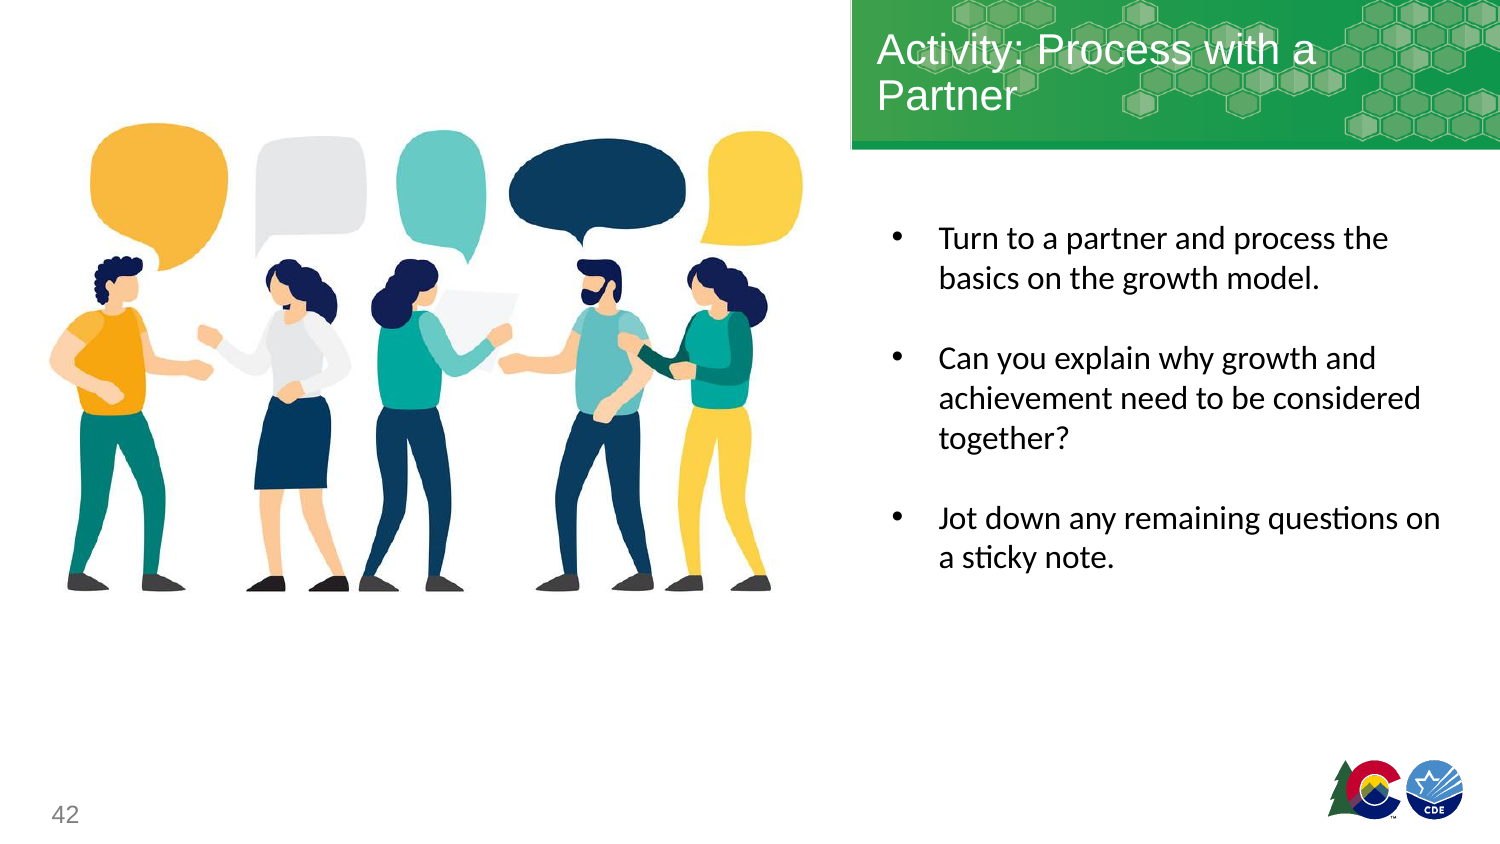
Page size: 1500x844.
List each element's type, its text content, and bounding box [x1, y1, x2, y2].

picture [1327, 759, 1463, 820]
picture [852, 0, 1500, 150]
title Activity: Process with a Partner [876, 27, 1463, 121]
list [0, 0, 851, 635]
text_box Turn to a partner and process the basics on the growth model. Can you explain why growth and achievement need to be considered together? Jot down any remaining questions on a sticky note. [876, 208, 1463, 584]
slide_number 42 [36, 790, 375, 836]
